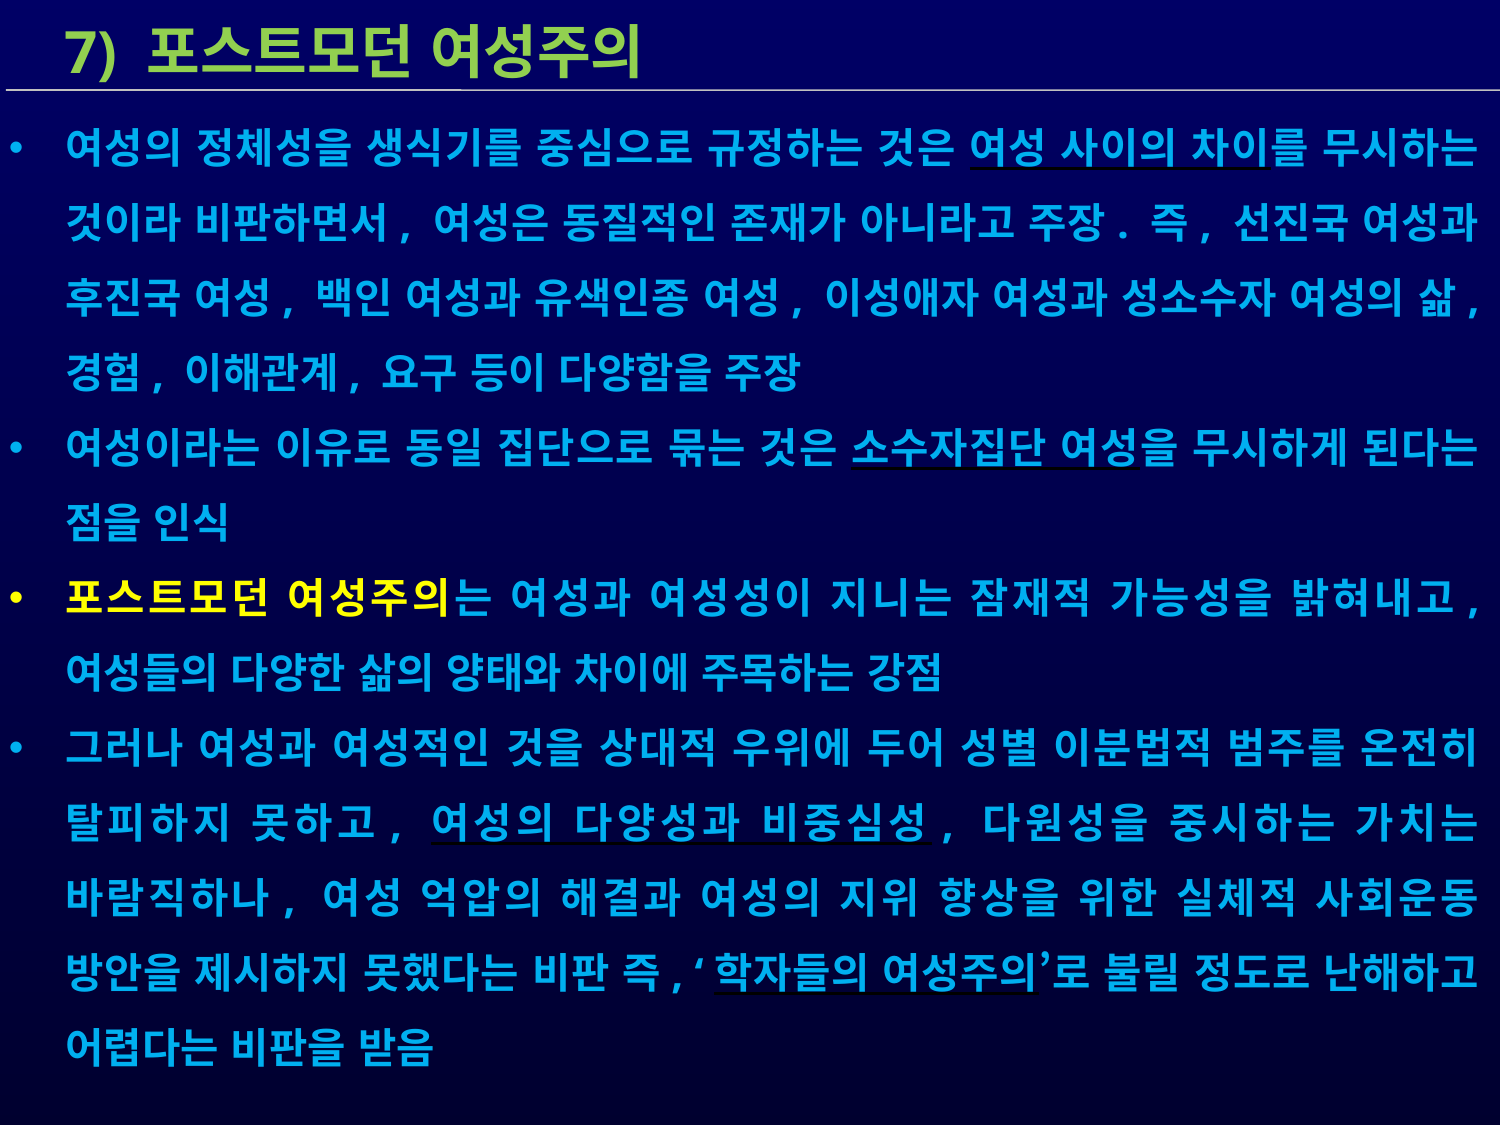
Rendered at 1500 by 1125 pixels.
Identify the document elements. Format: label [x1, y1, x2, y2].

text_box [0, 6, 1500, 1125]
